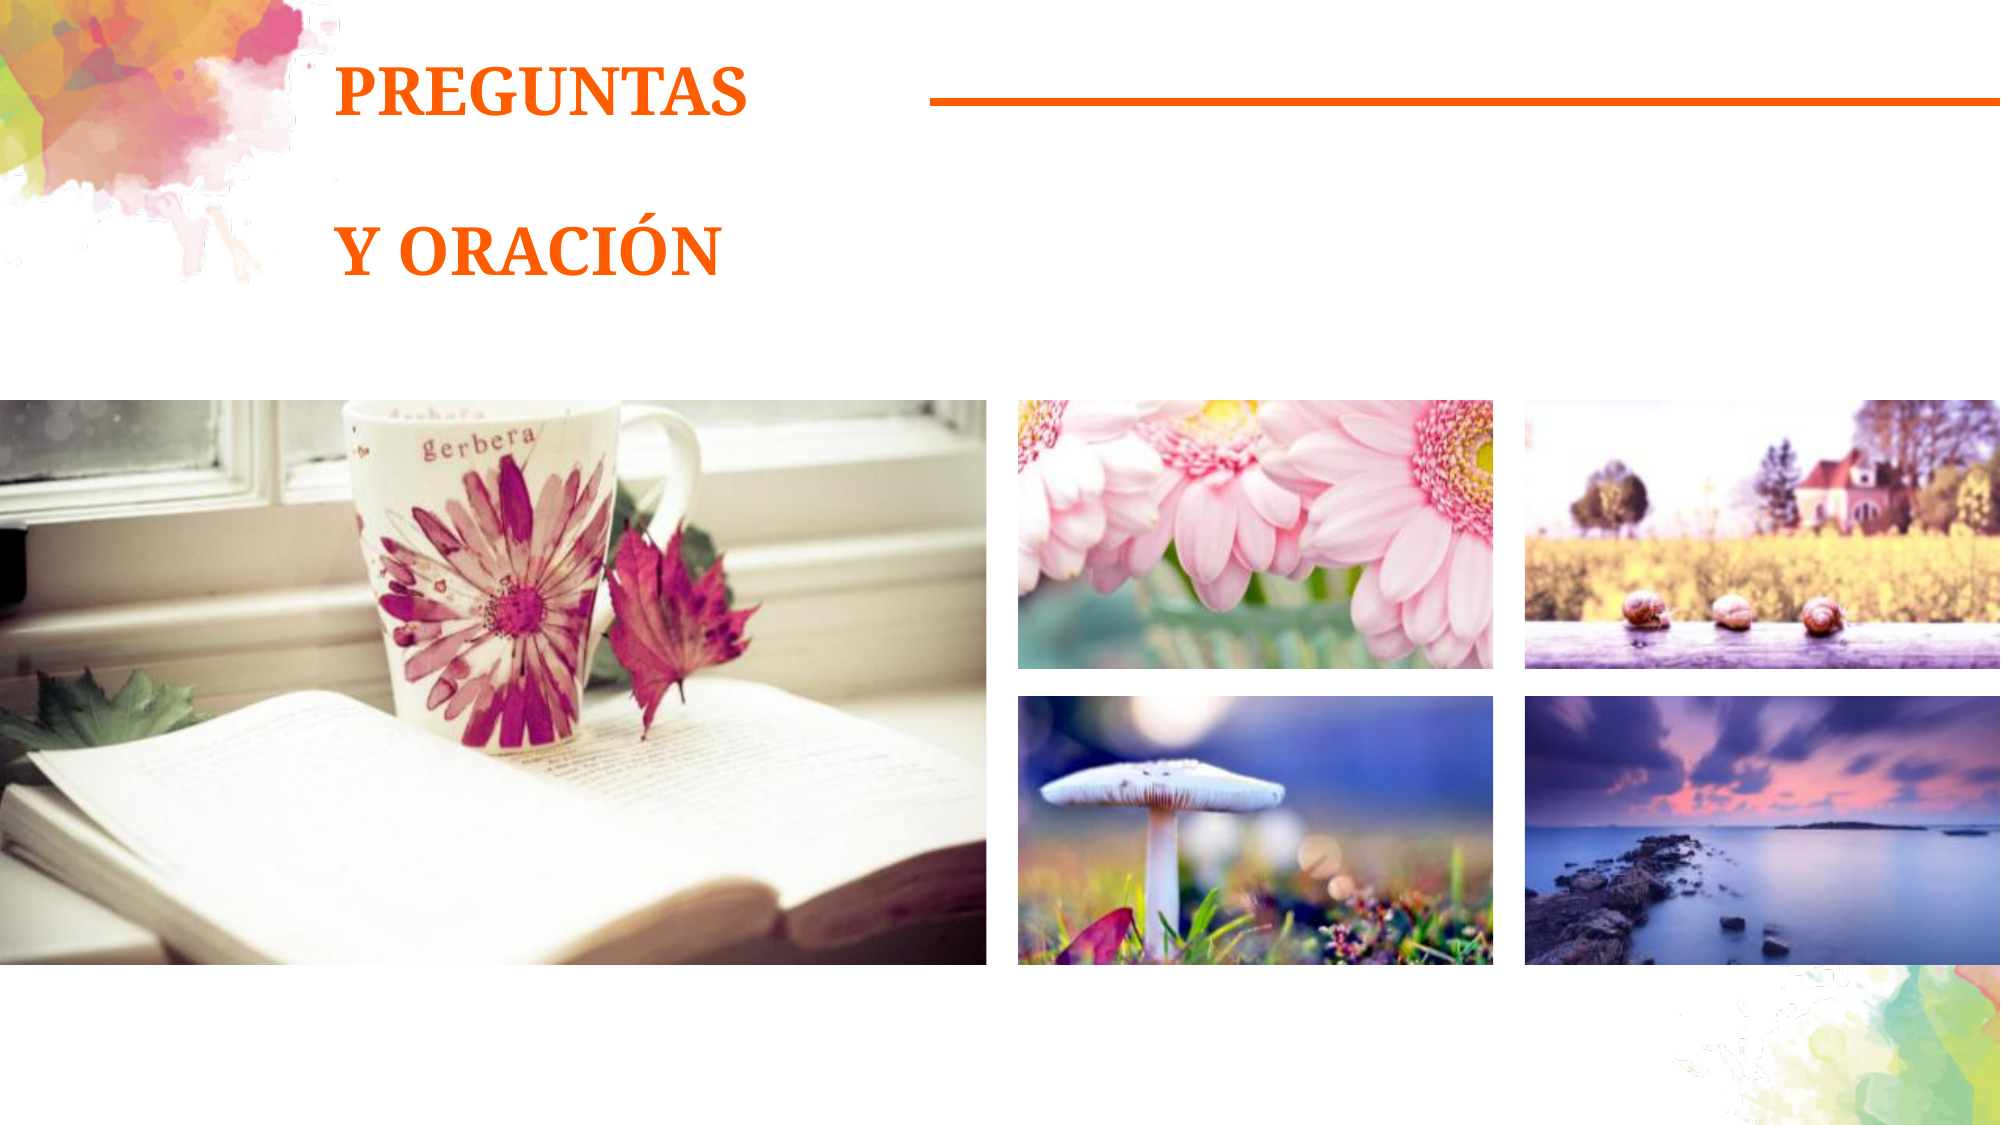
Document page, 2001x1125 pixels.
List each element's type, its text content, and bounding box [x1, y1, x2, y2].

picture [0, 0, 385, 286]
text_box PREGUNTAS Y ORACIÓN [319, 41, 765, 297]
picture [1524, 400, 2000, 669]
picture [1524, 696, 2000, 1125]
picture [1018, 696, 1494, 965]
picture [1018, 400, 1494, 669]
picture [0, 400, 987, 965]
